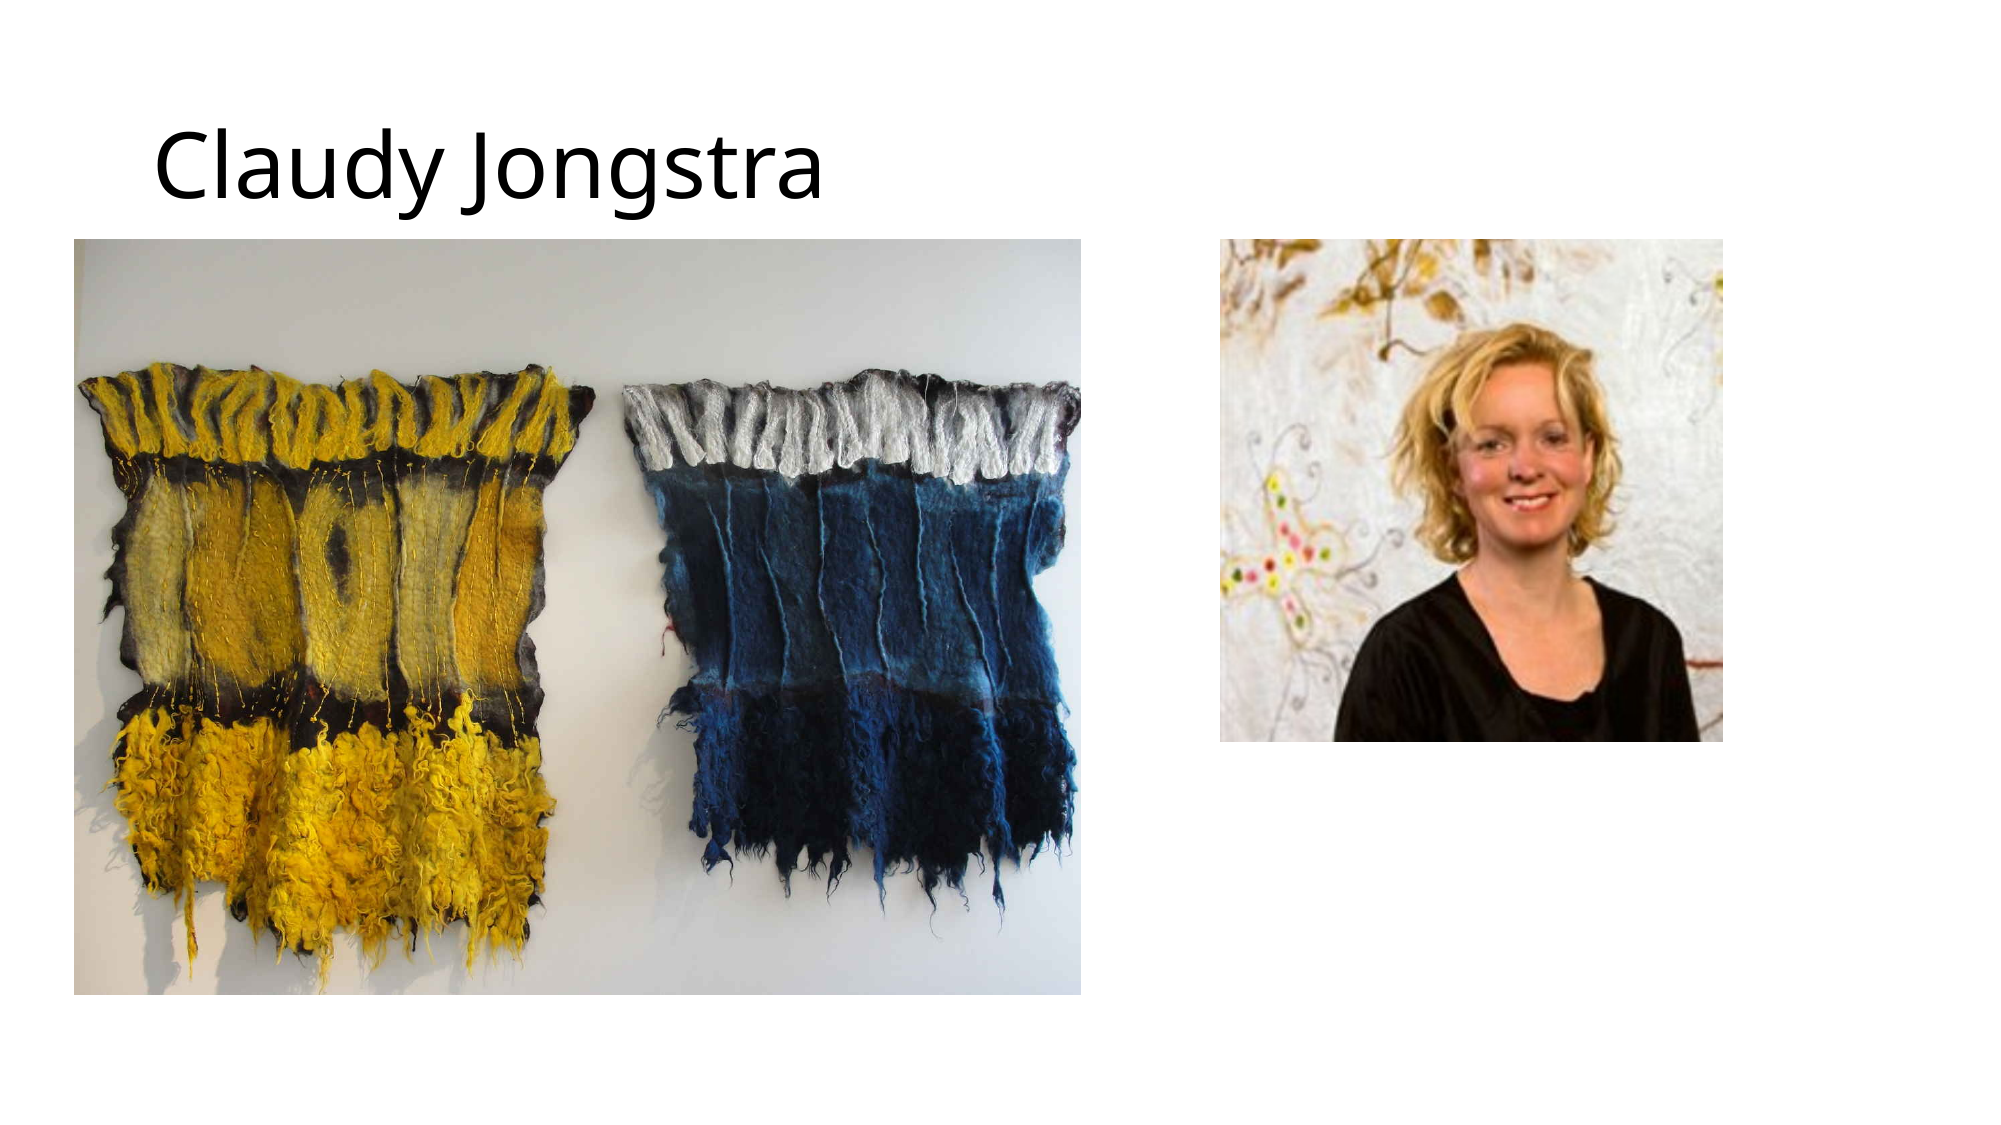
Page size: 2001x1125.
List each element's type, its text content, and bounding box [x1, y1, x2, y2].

title Claudy Jongstra [137, 59, 1863, 278]
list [1220, 239, 1723, 742]
picture [74, 239, 1081, 995]
